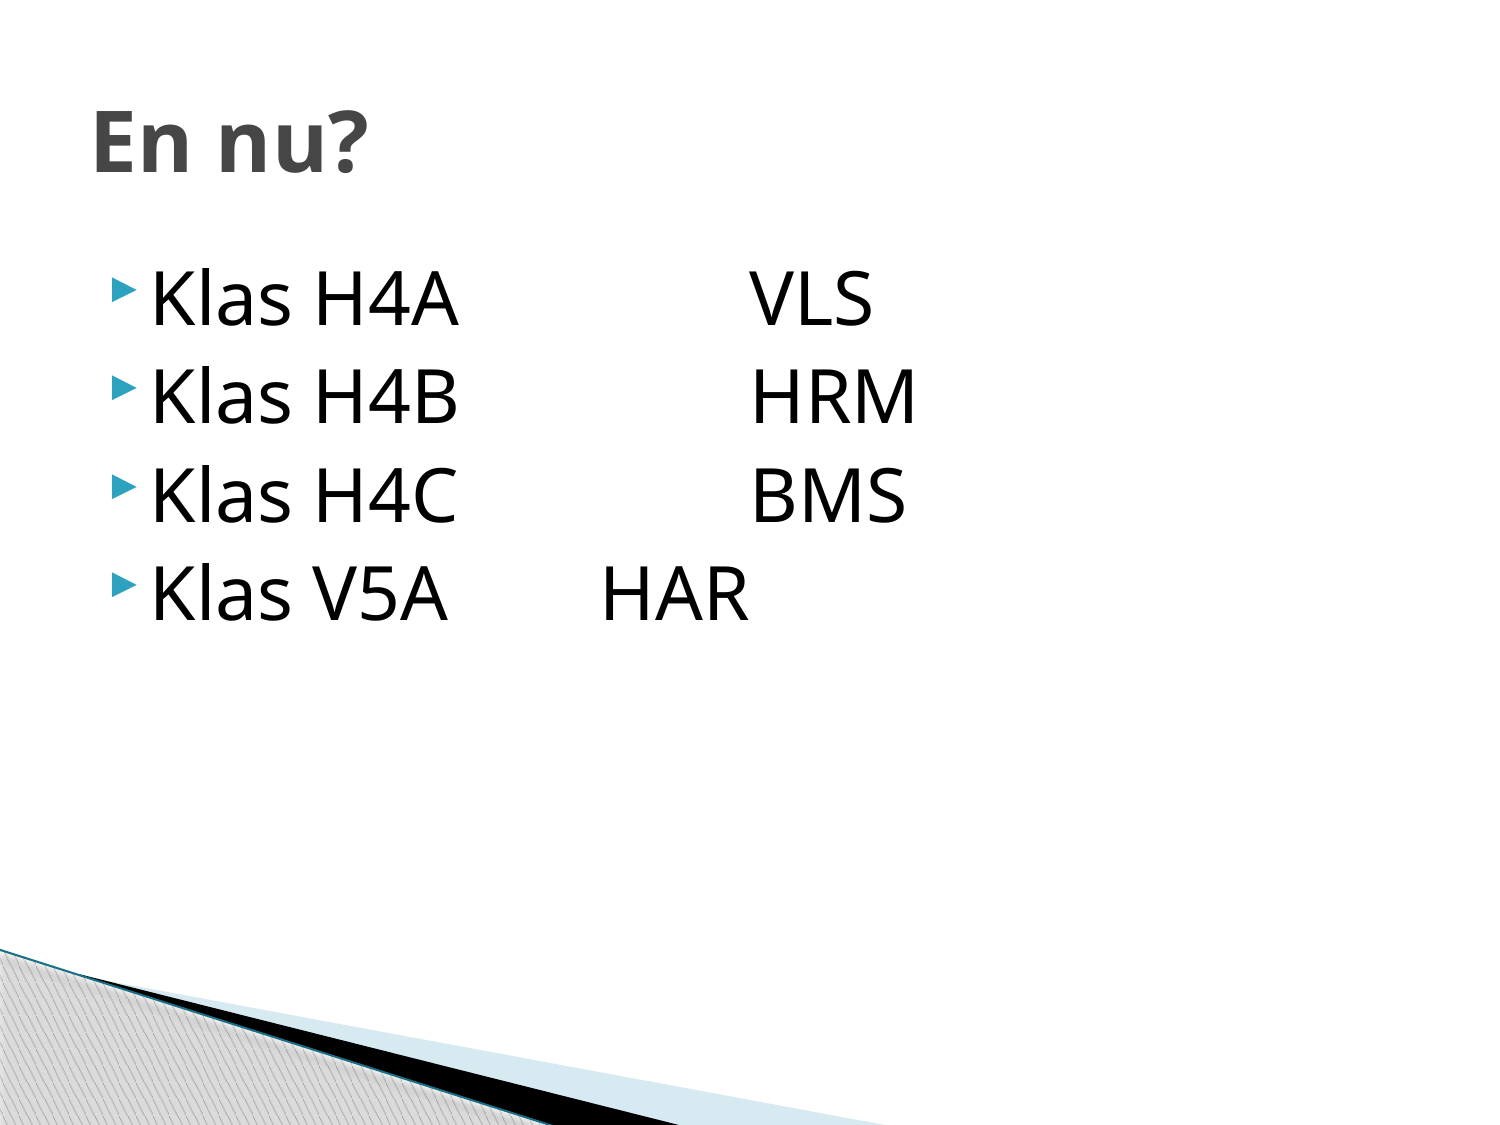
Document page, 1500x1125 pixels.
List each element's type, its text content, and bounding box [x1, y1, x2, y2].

list Klas H4A VLS Klas H4B HRM Klas H4C BMS Klas V5A HAR [75, 243, 1425, 986]
title En nu? [75, 45, 1425, 233]
